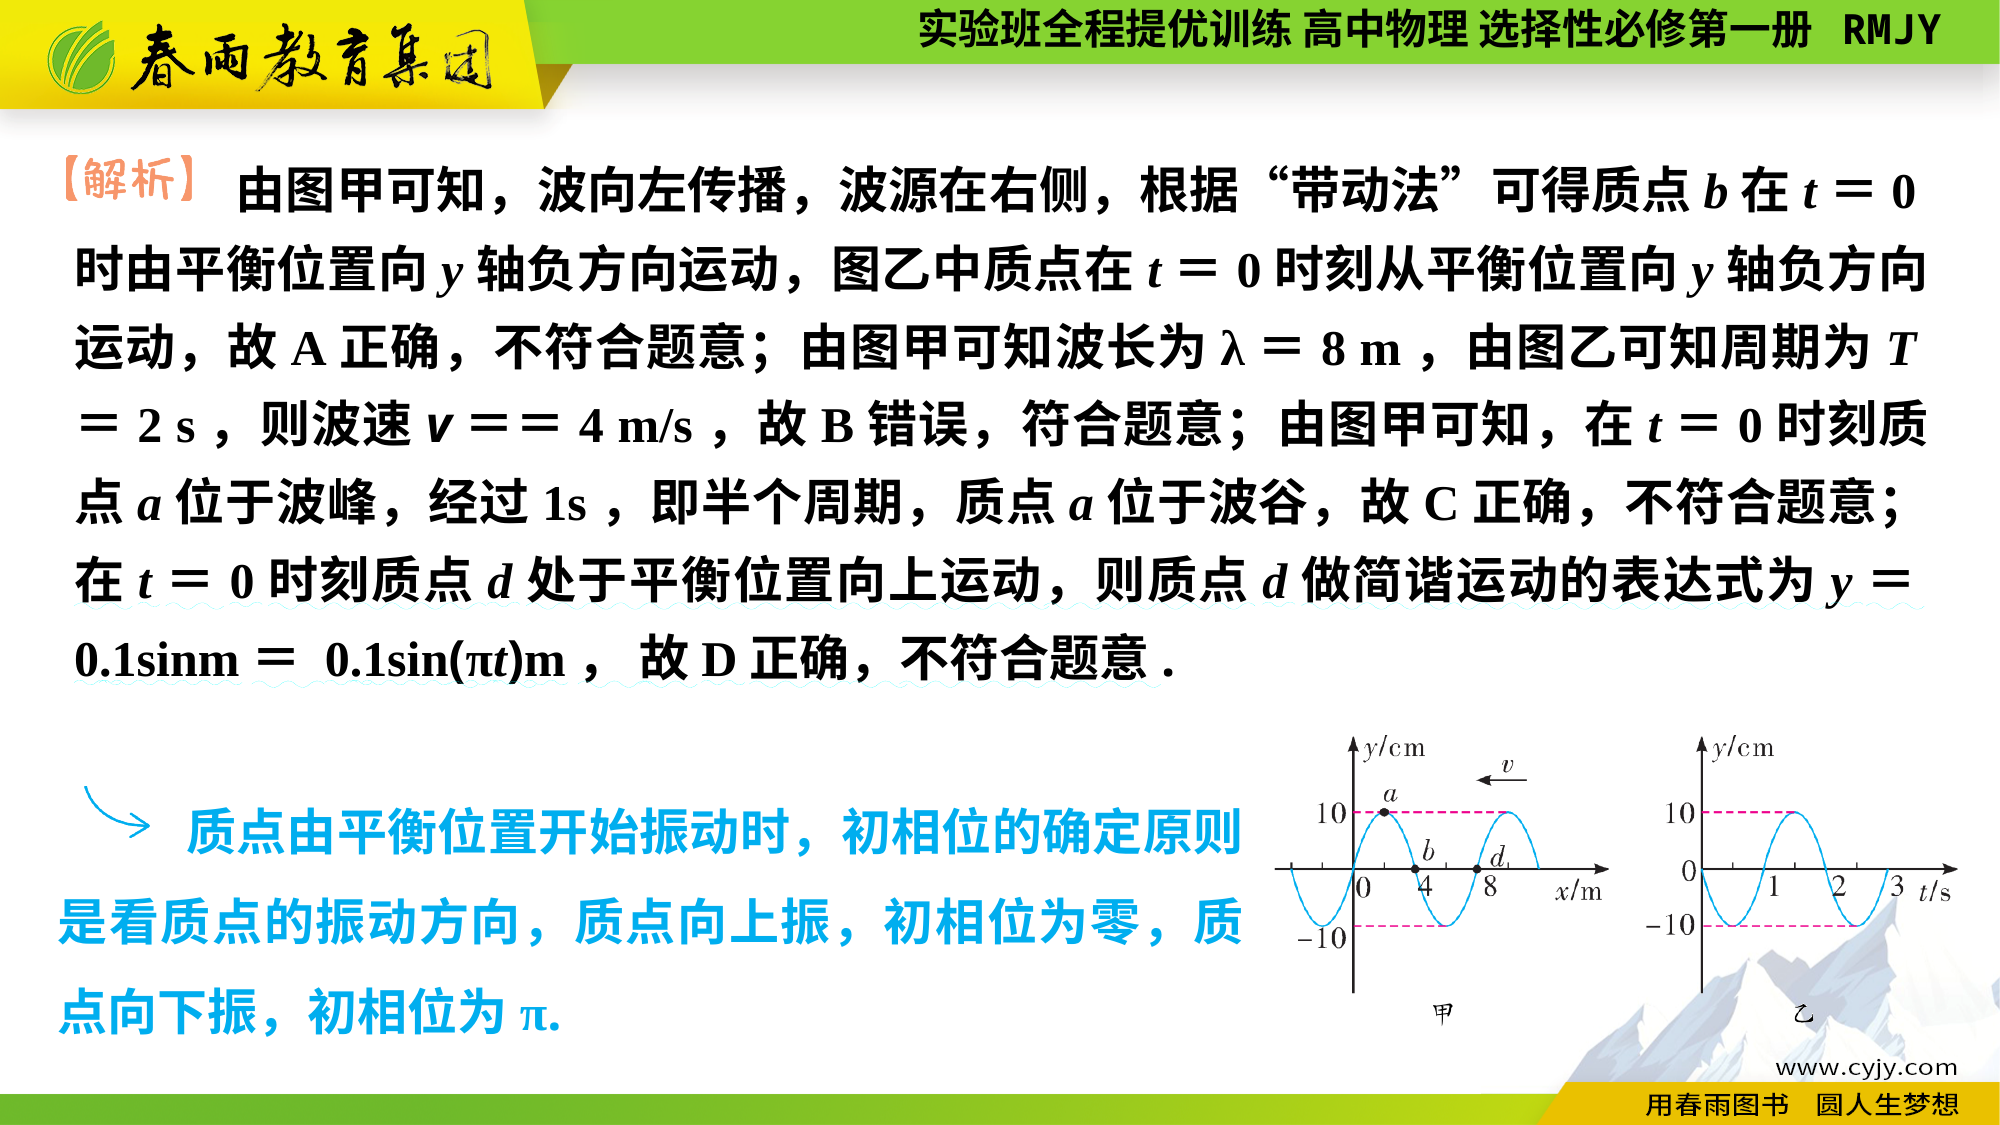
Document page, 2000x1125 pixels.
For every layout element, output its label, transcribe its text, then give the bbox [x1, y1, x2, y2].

text_box 质点由平衡位置开始振动时，初相位的确定原则是看质点的振动方向，质点向上振，初相位为零，质点向下振，初相位为π. [42, 763, 1259, 1048]
picture [0, 0, 2000, 1125]
